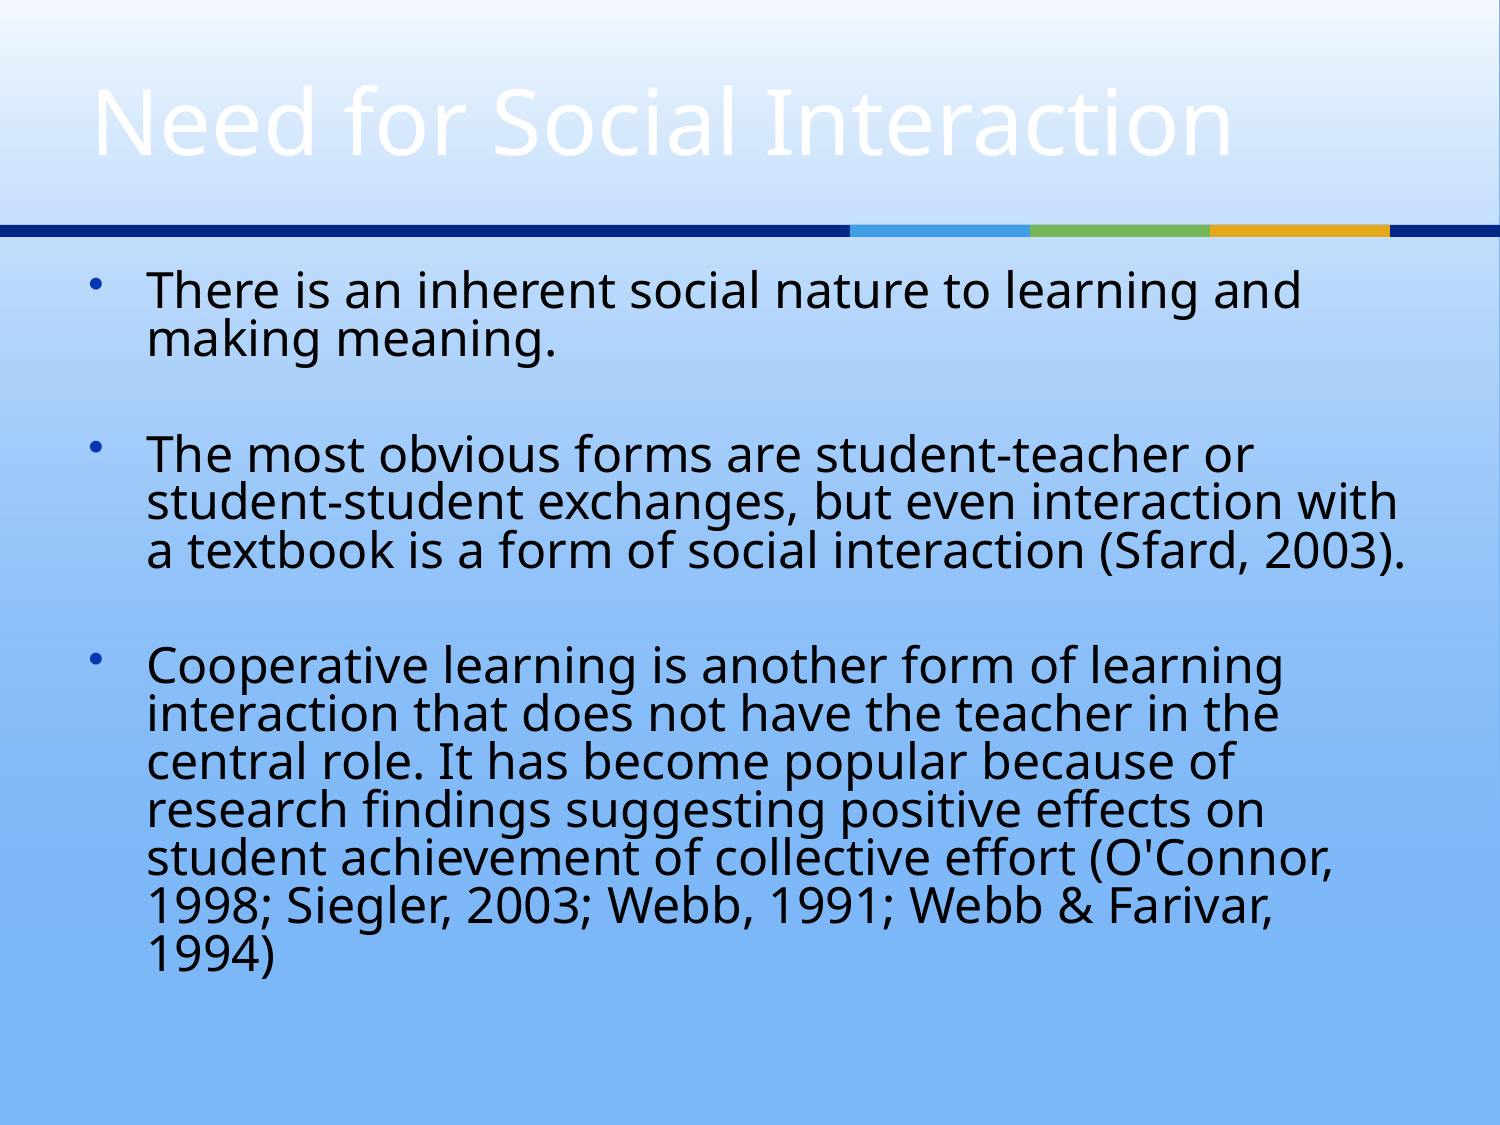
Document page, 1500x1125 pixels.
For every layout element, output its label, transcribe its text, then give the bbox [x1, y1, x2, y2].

list There is an inherent social nature to learning and making meaning. The most obvious forms are student-teacher or student-student exchanges, but even interaction with a textbook is a form of social interaction (Sfard, 2003). Cooperative learning is another form of learning interaction that does not have the teacher in the central role. It has become popular because of research findings suggesting positive effects on student achievement of collective effort (O'Connor, 1998; Siegler, 2003; Webb, 1991; Webb & Farivar, 1994) [75, 262, 1425, 1005]
title Need for Social Interaction [75, 24, 1425, 213]
